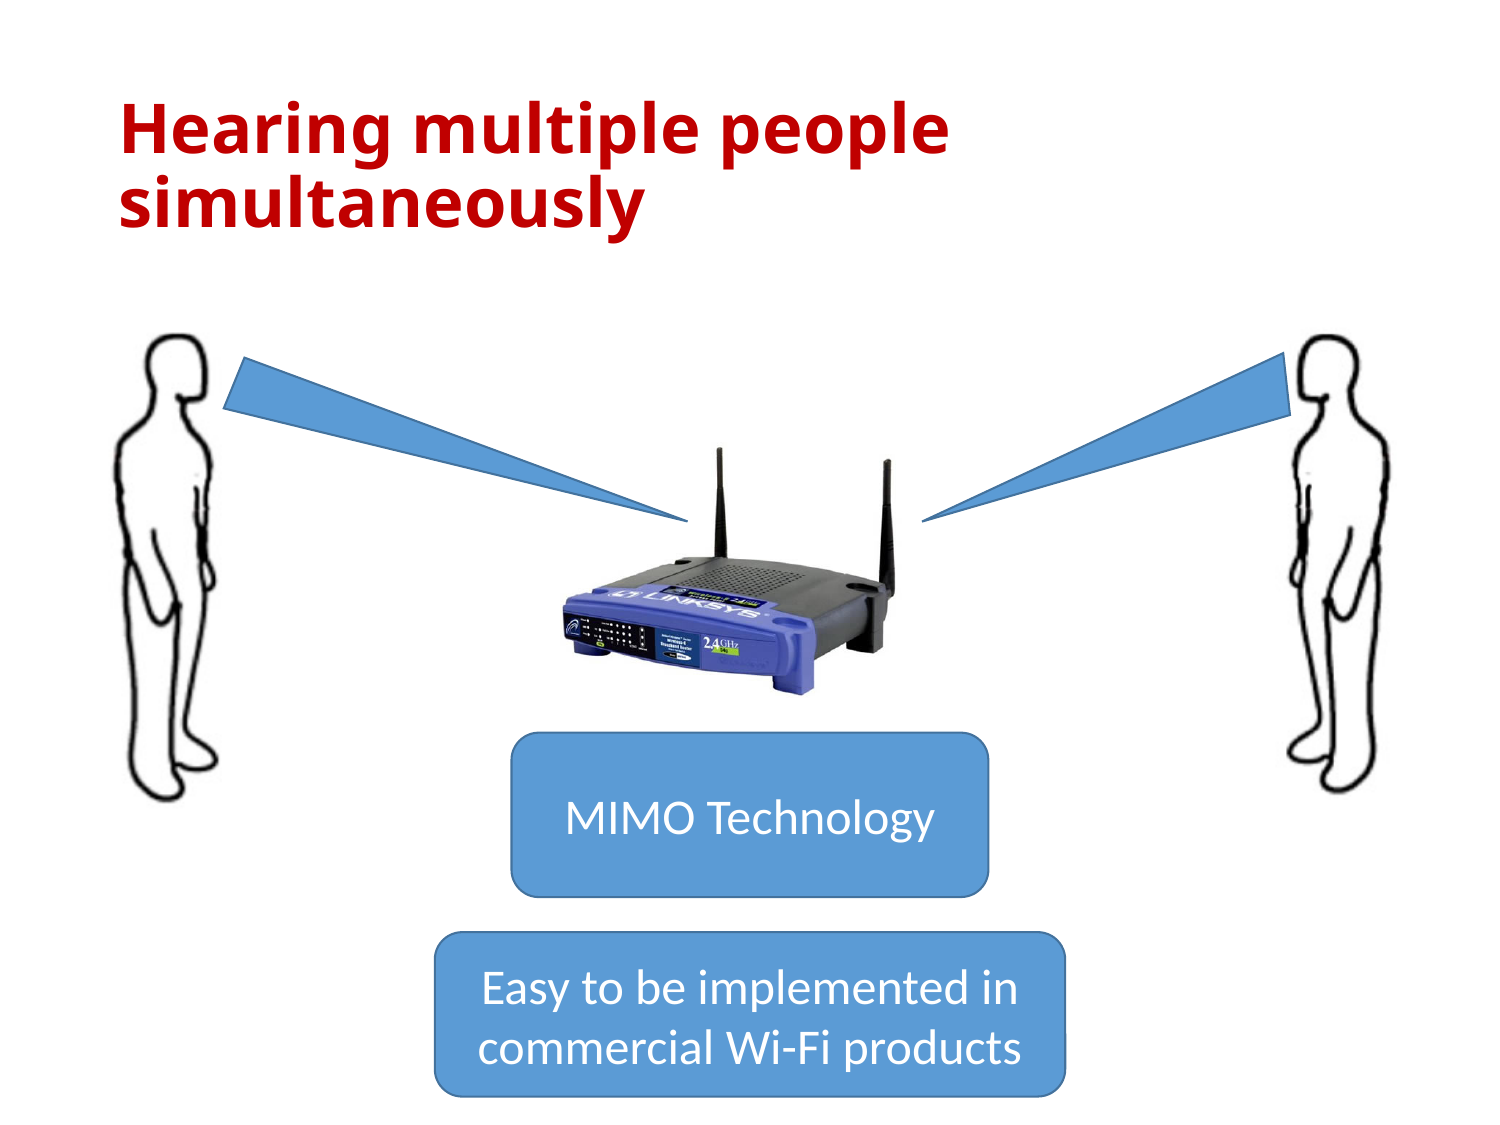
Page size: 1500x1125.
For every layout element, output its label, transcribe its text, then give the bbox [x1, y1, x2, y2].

text_box Easy to be implemented in commercial Wi-Fi products [433, 931, 1067, 1098]
picture [103, 325, 239, 815]
text_box [239, 356, 560, 492]
text_box [922, 357, 1271, 523]
text_box MIMO Technology [510, 731, 990, 899]
picture [1271, 325, 1397, 800]
picture [560, 442, 922, 698]
title Hearing multiple people simultaneously [103, 59, 1397, 278]
